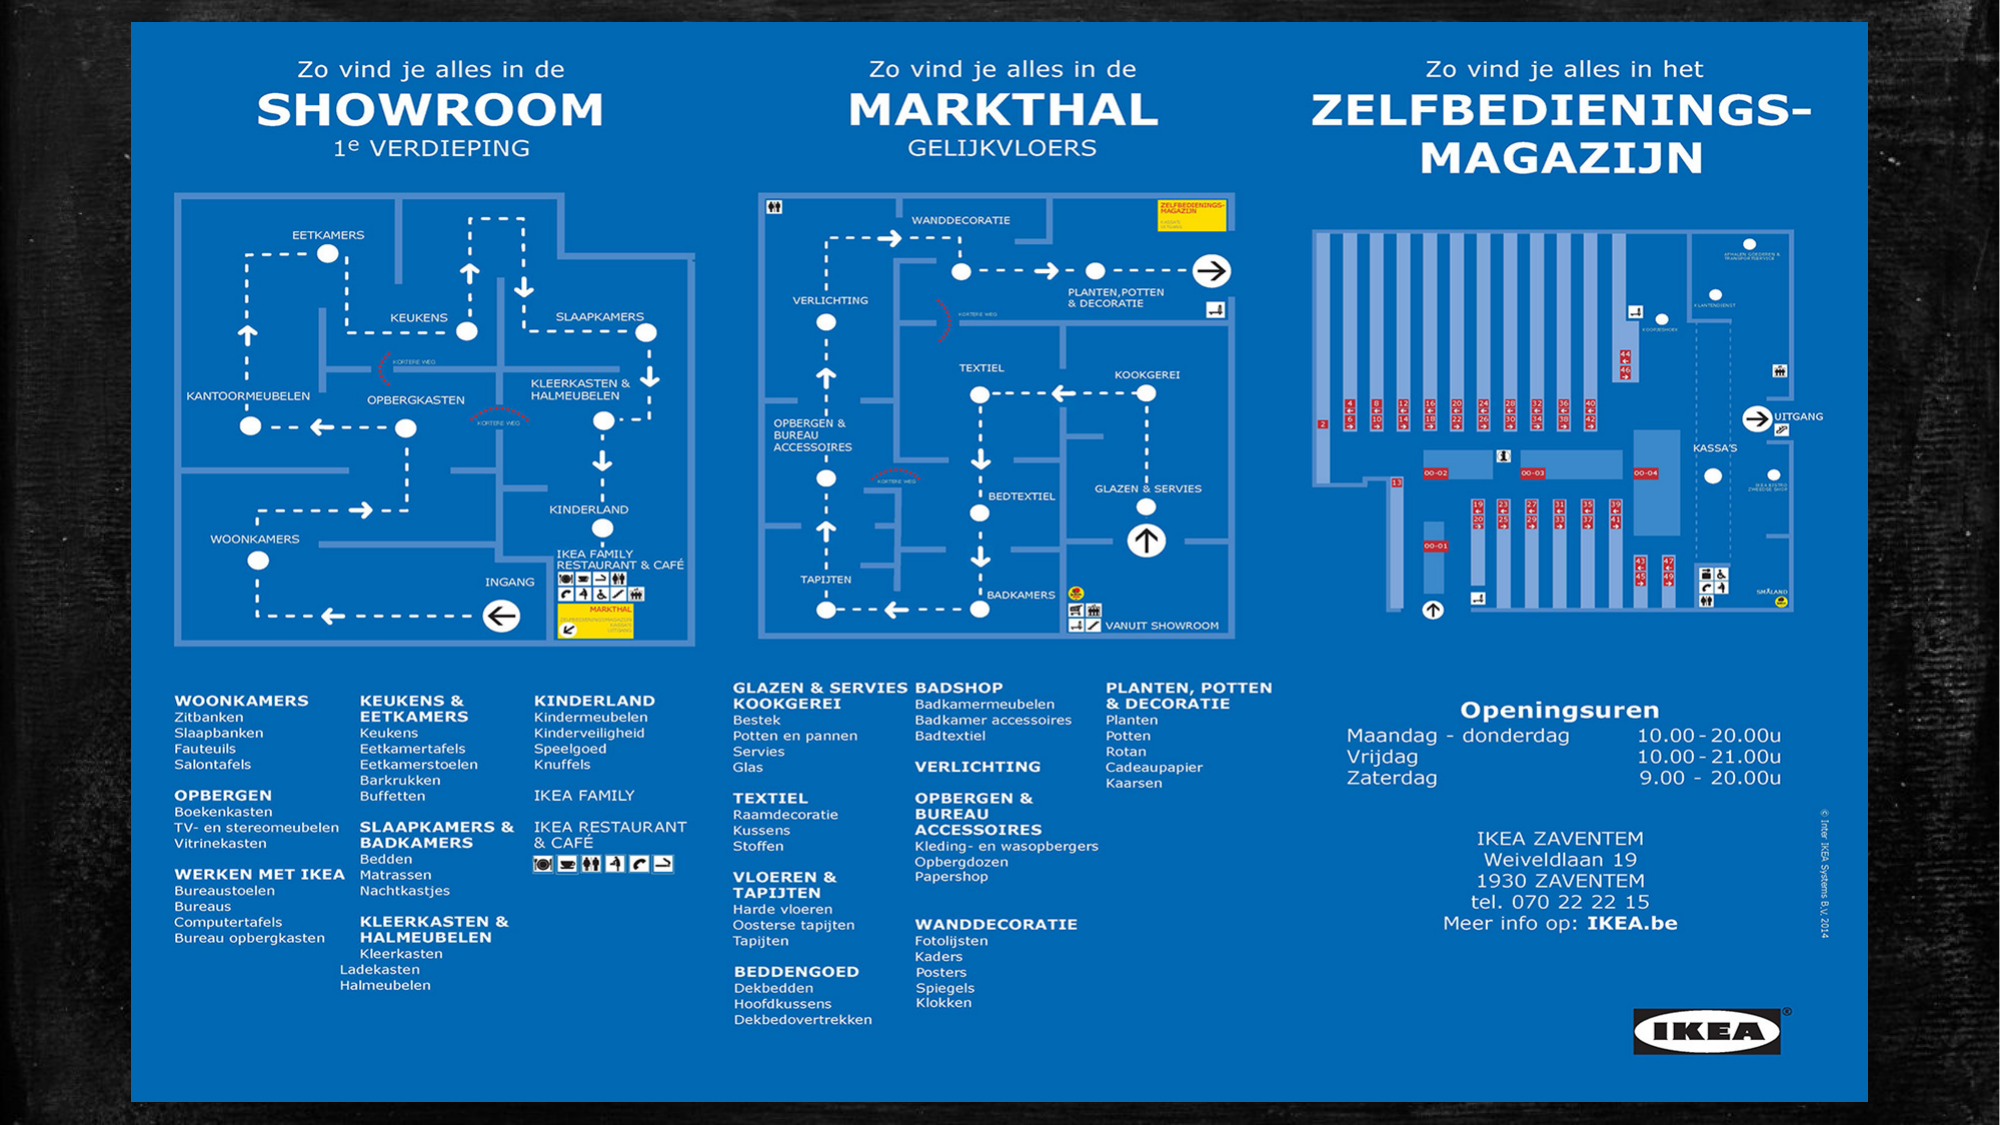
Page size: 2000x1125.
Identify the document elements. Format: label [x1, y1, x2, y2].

picture [131, 22, 1868, 1103]
